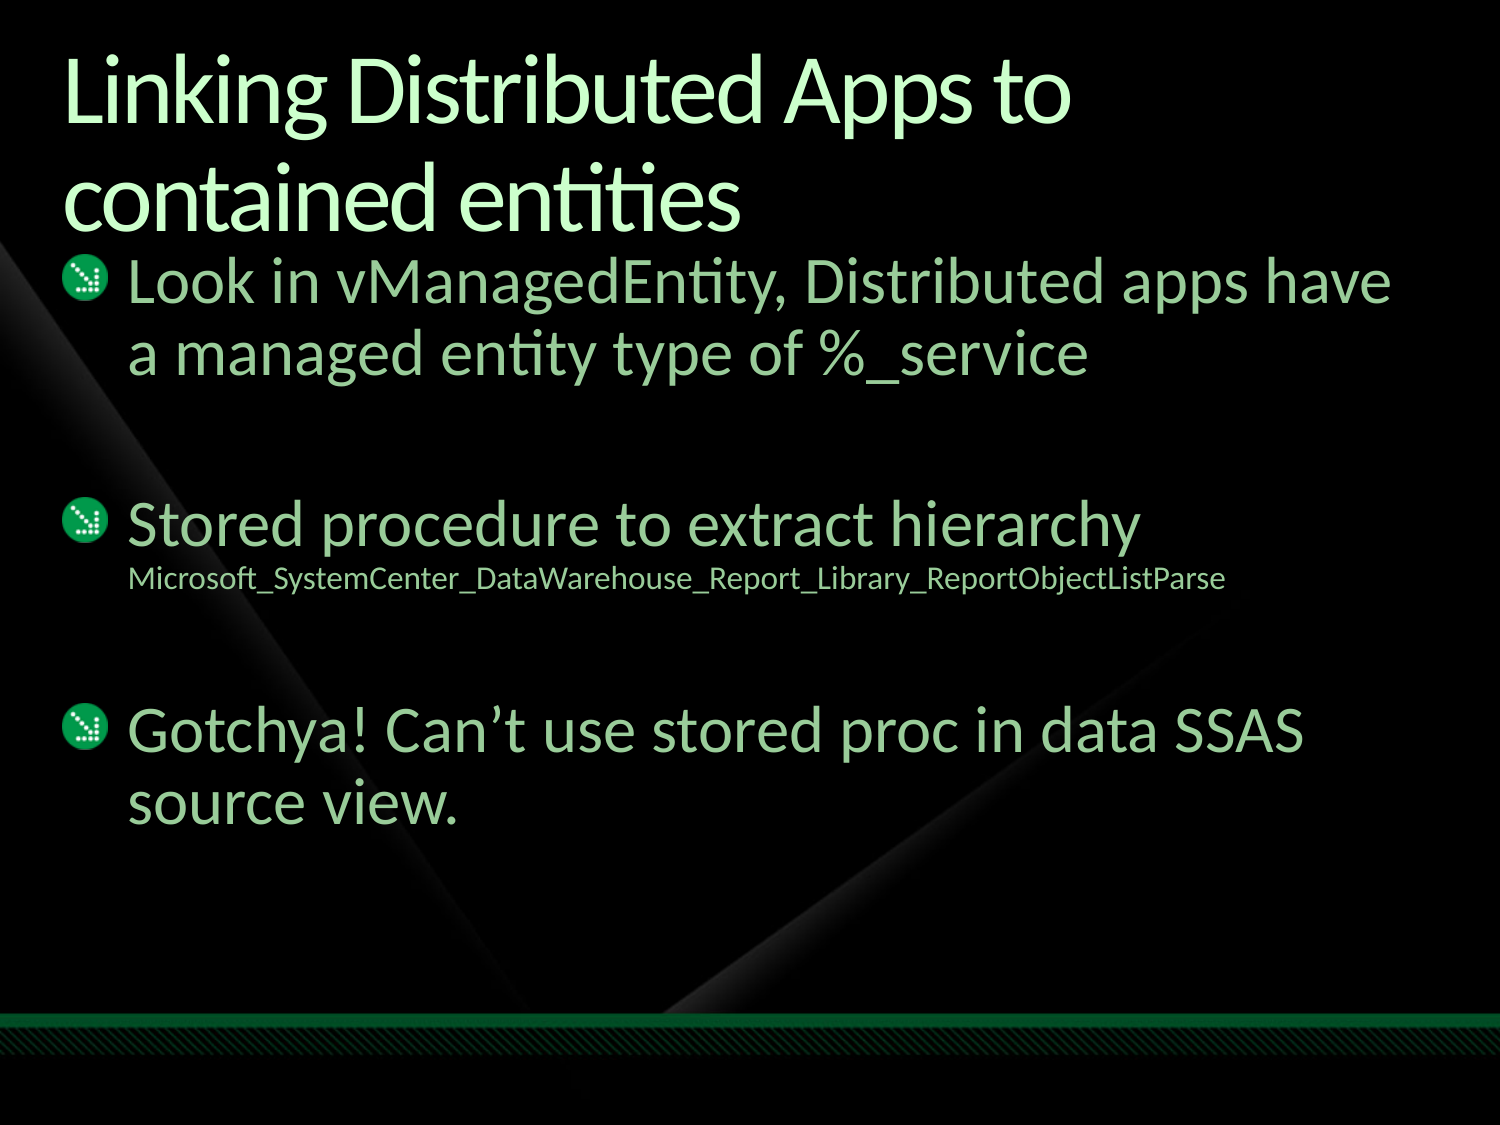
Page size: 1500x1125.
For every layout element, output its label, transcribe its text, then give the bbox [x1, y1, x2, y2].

title Linking Distributed Apps to contained entities [62, 37, 1438, 245]
list Look in vManagedEntity, Distributed apps have a managed entity type of %_service Stored procedure to extract hierarchy Microsoft_SystemCenter_DataWarehouse_Report_Library_ReportObjectListParse Gotchya! Can’t use stored proc in data SSAS source view. [62, 245, 1438, 609]
picture [0, 0, 1500, 1125]
